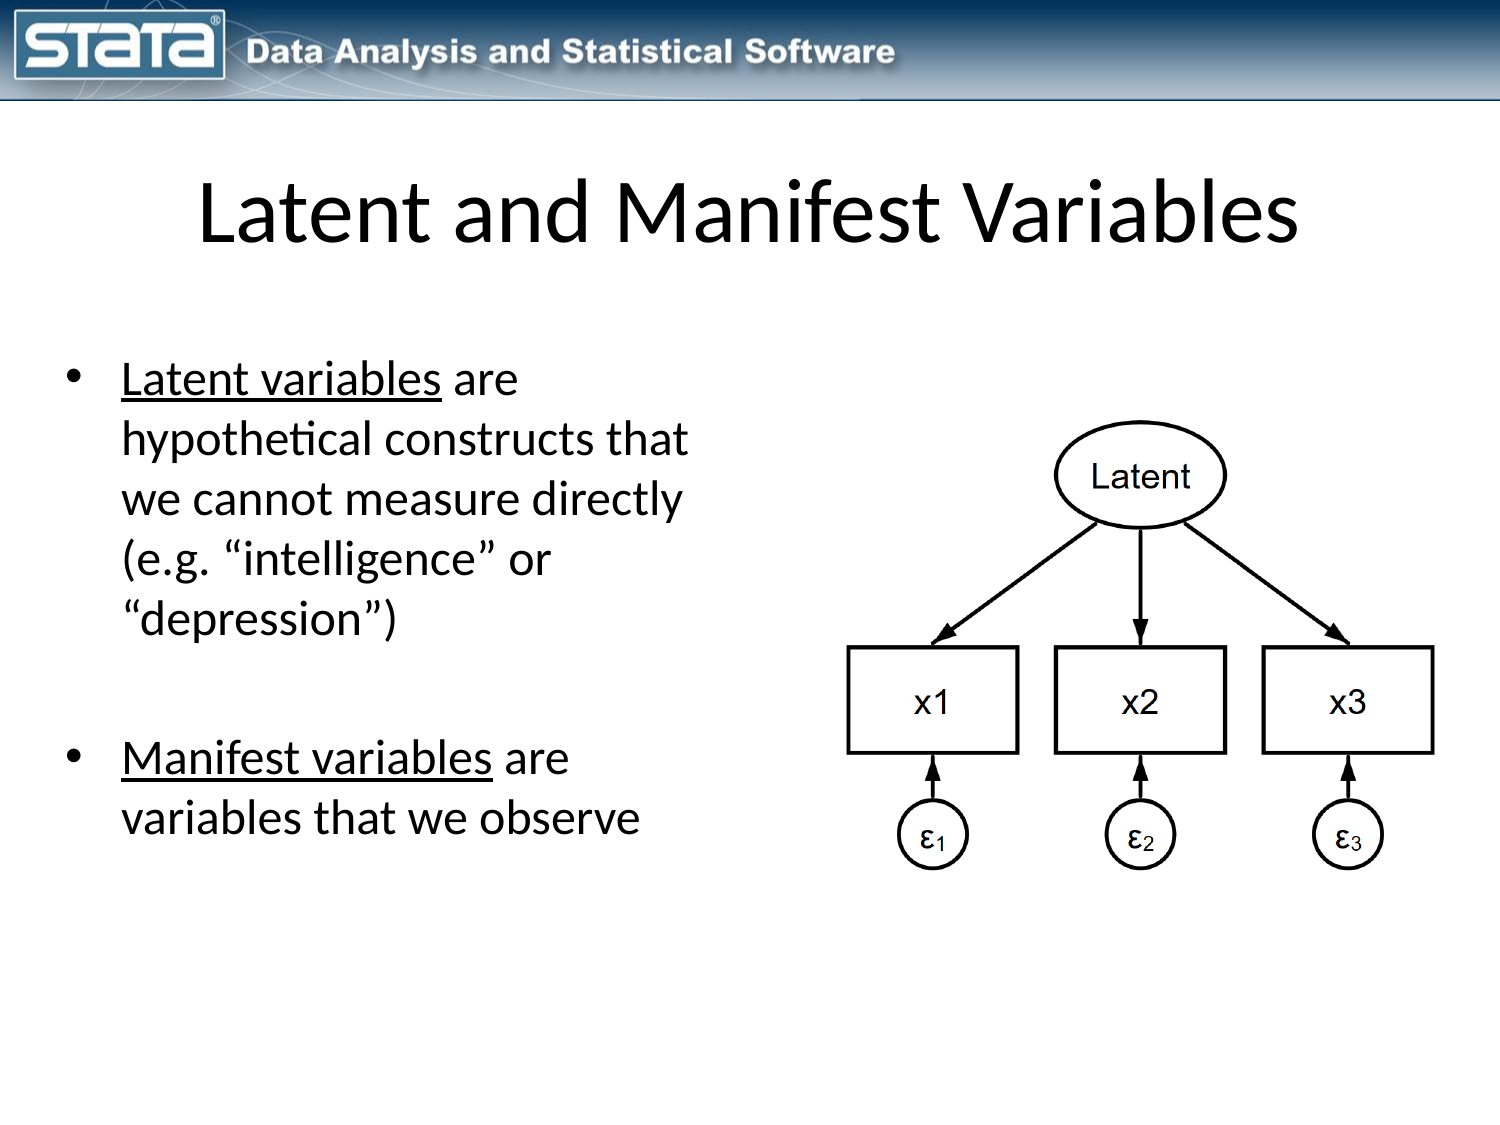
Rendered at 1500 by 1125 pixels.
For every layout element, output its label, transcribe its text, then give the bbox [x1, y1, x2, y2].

picture [837, 412, 1441, 880]
title Latent and Manifest Variables [75, 125, 1425, 288]
picture [0, 0, 1500, 101]
list Latent variables are hypothetical constructs that we cannot measure directly (e.g. “intelligence” or “depression”) Manifest variables are variables that we observe [50, 337, 738, 1005]
